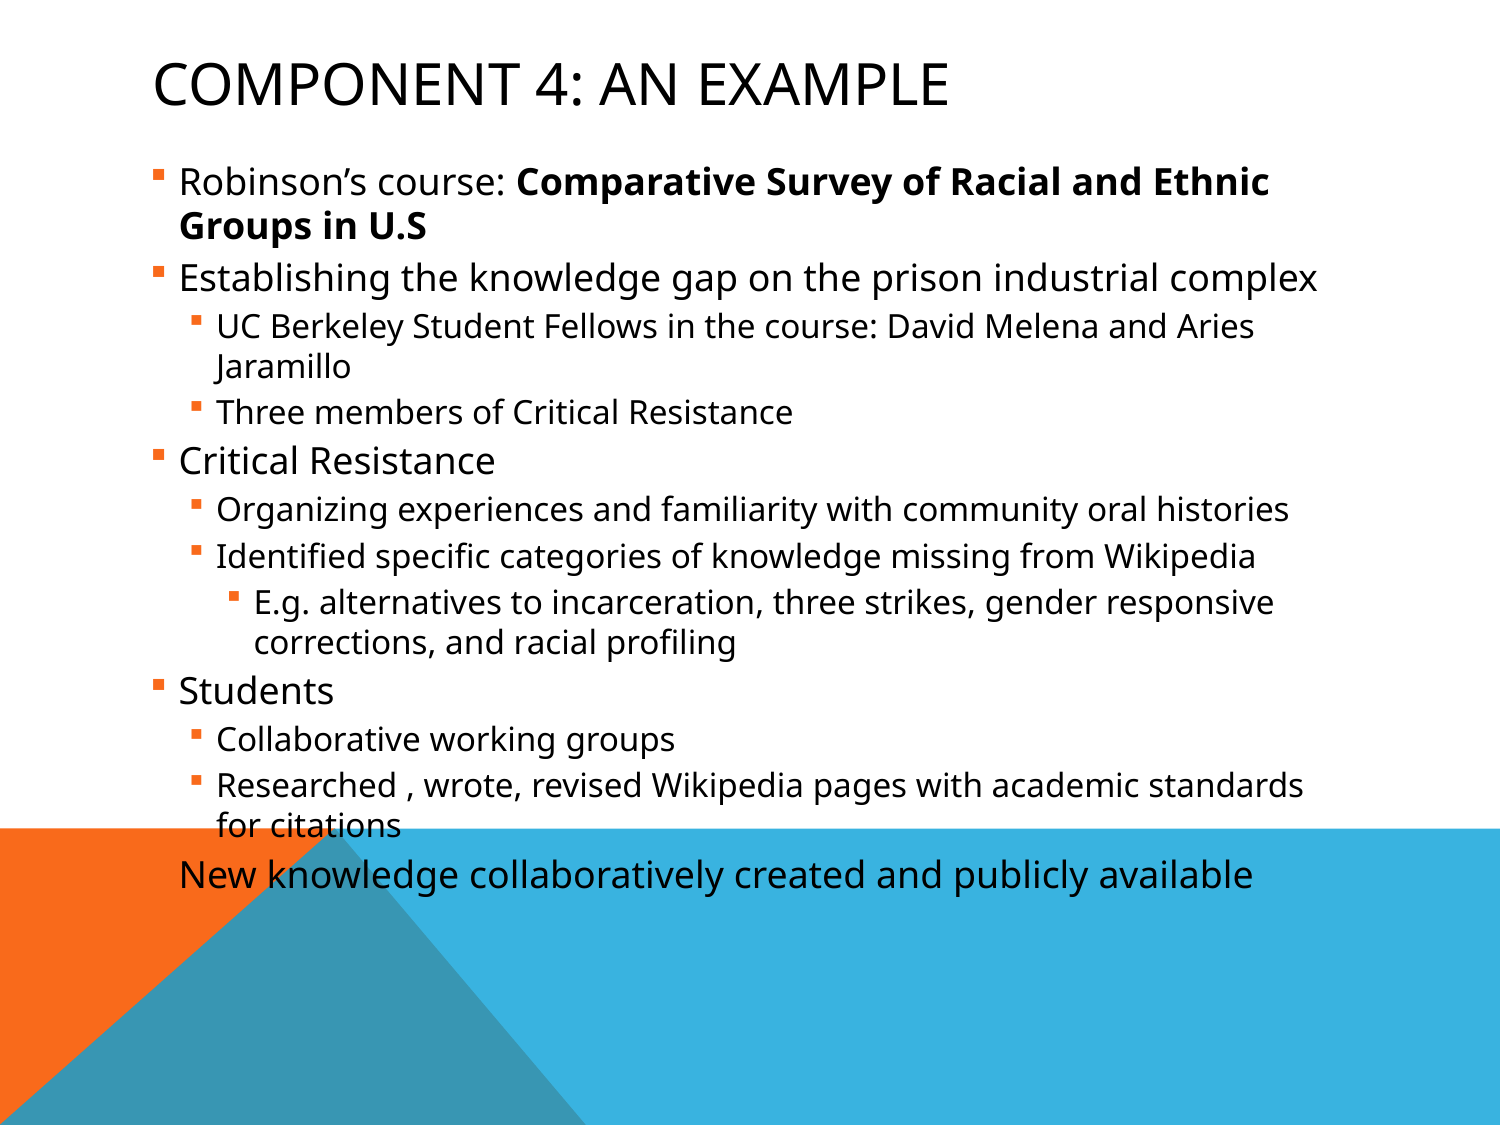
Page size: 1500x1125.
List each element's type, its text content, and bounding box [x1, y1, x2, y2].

title Component 4: AN Example [137, 37, 1372, 128]
list Robinson’s course: Comparative Survey of Racial and Ethnic Groups in U.S Establishing the knowledge gap on the prison industrial complex UC Berkeley Student Fellows in the course: David Melena and Aries Jaramillo Three members of Critical Resistance Critical Resistance Organizing experiences and familiarity with community oral histories Identified specific categories of knowledge missing from Wikipedia E.g. alternatives to incarceration, three strikes, gender responsive corrections, and racial profiling Students Collaborative working groups Researched , wrote, revised Wikipedia pages with academic standards for citations New knowledge collaboratively created and publicly available [135, 149, 1369, 768]
